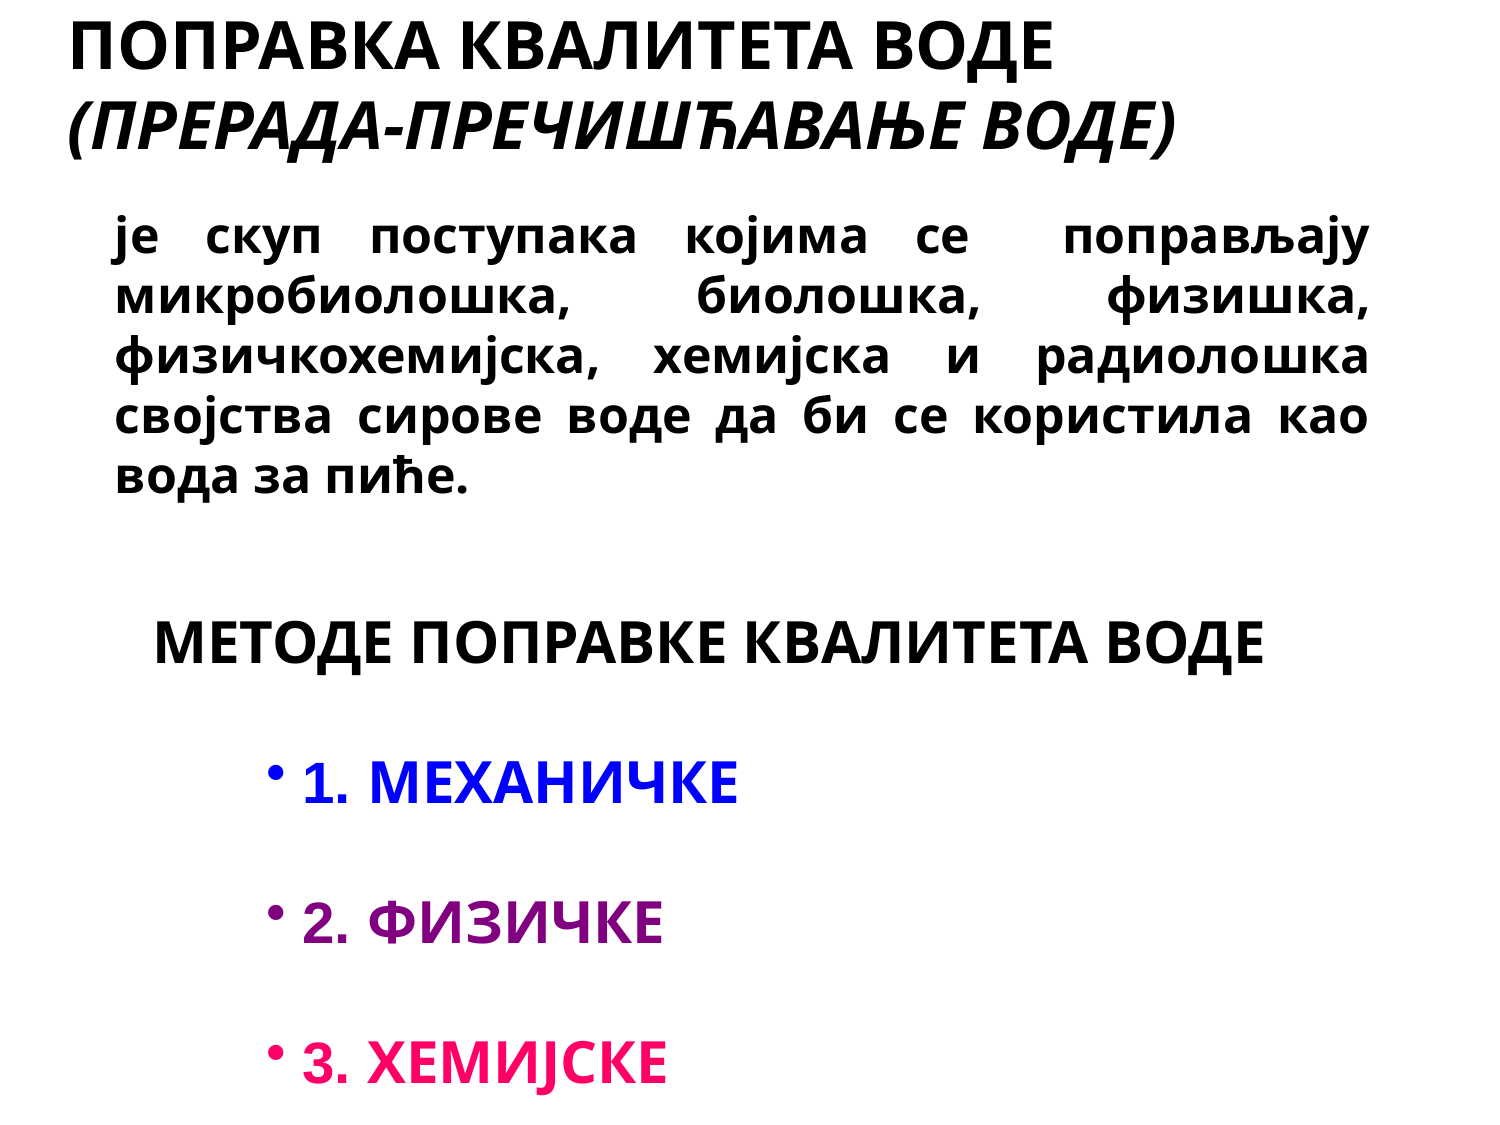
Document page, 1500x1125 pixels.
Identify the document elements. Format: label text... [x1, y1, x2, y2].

text_box МЕТОДЕ ПОПРАВКЕ КВАЛИТЕТА ВОДЕ 1. МЕХАНИЧКЕ 2. ФИЗИЧКЕ 3. ХЕМИЈСКЕ [137, 597, 1447, 1125]
text_box је скуп поступака којима се поправљају микробиолошка, биолошка, физишка, физичкохемијска, хемијска и радиолошка својства сирове воде да би се користила као вода за пиће. [100, 196, 1386, 512]
text_box ПОПРАВКА КВАЛИТЕТА ВОДЕ (ПРЕРАДА-ПРЕЧИШЋАВАЊЕ ВОДЕ) [53, 0, 1350, 256]
